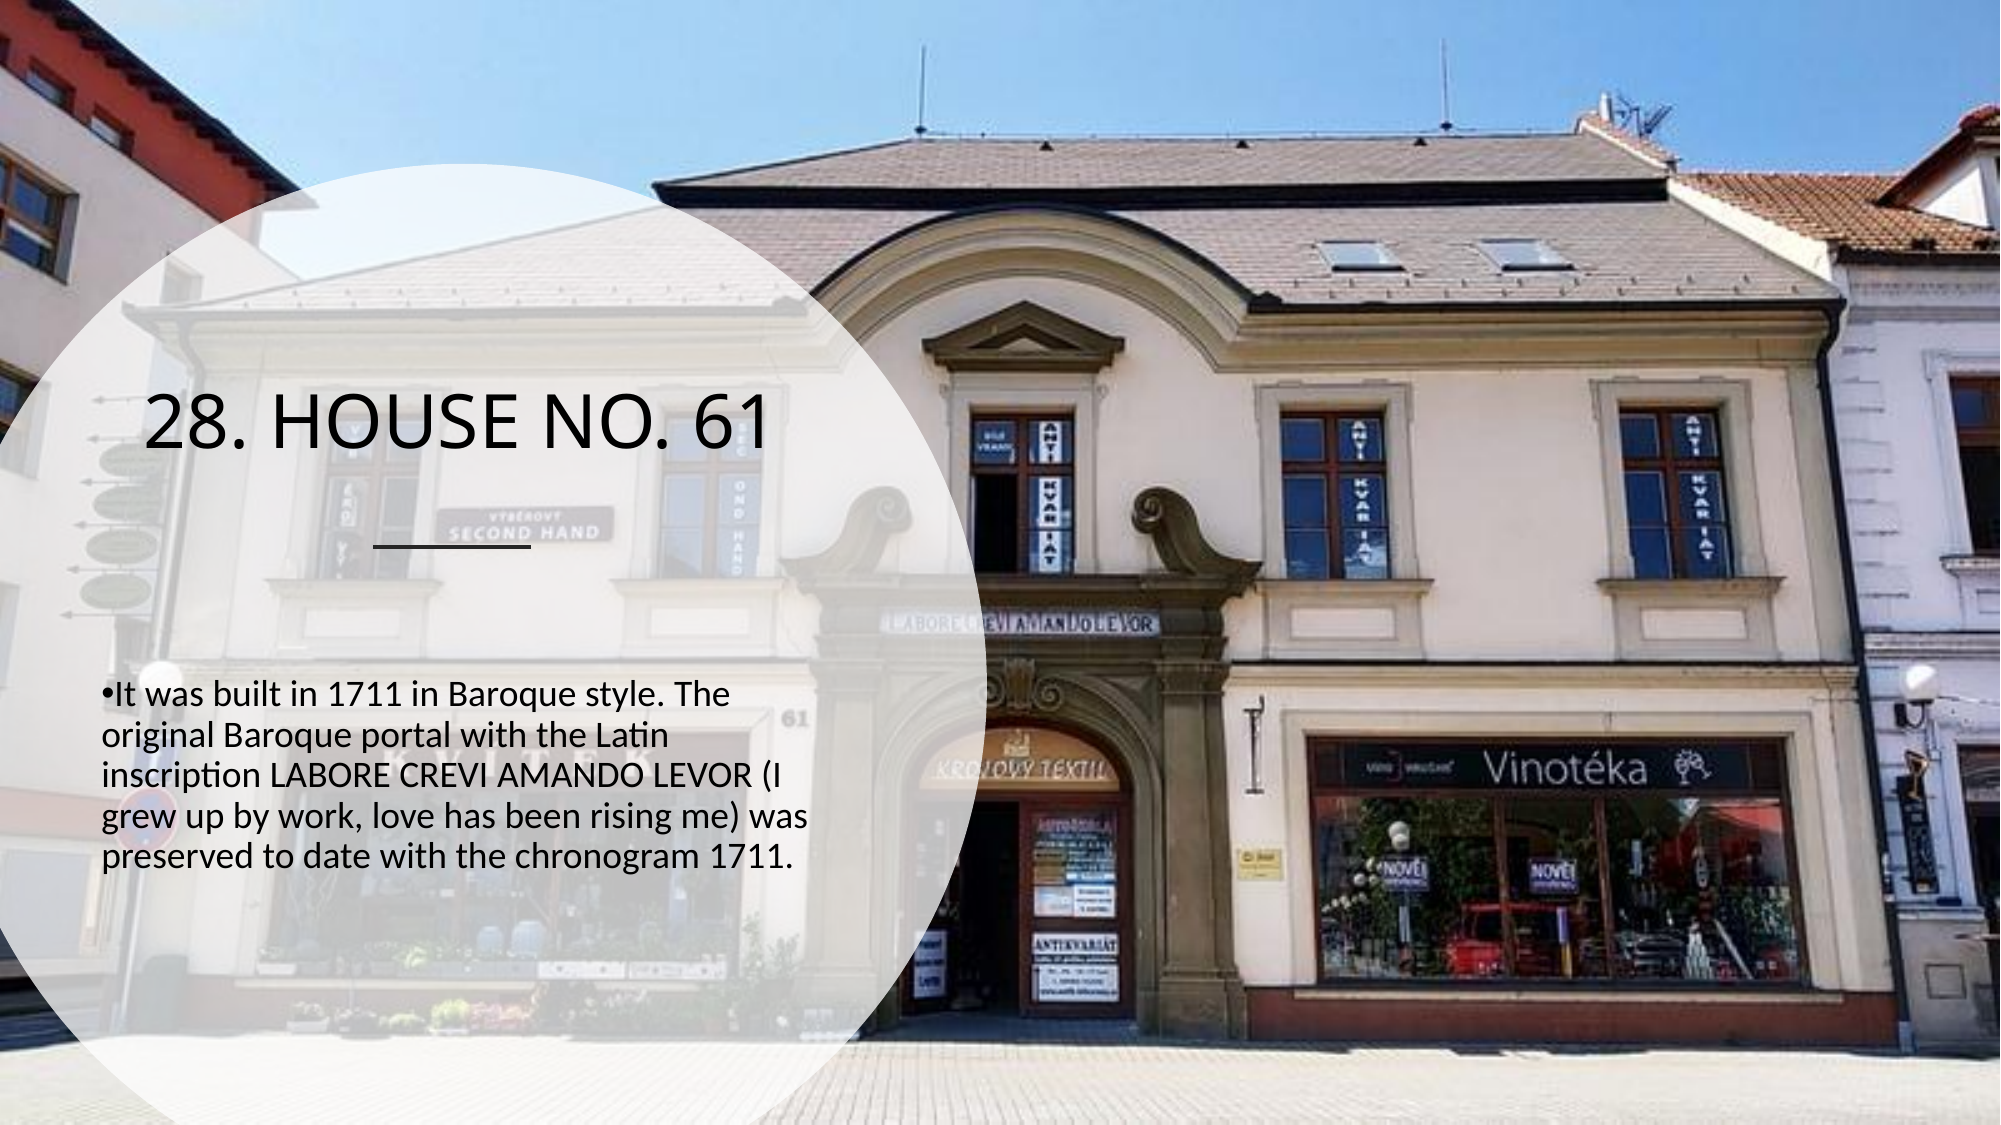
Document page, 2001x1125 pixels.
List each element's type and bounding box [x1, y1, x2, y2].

list [0, 0, 2000, 1125]
